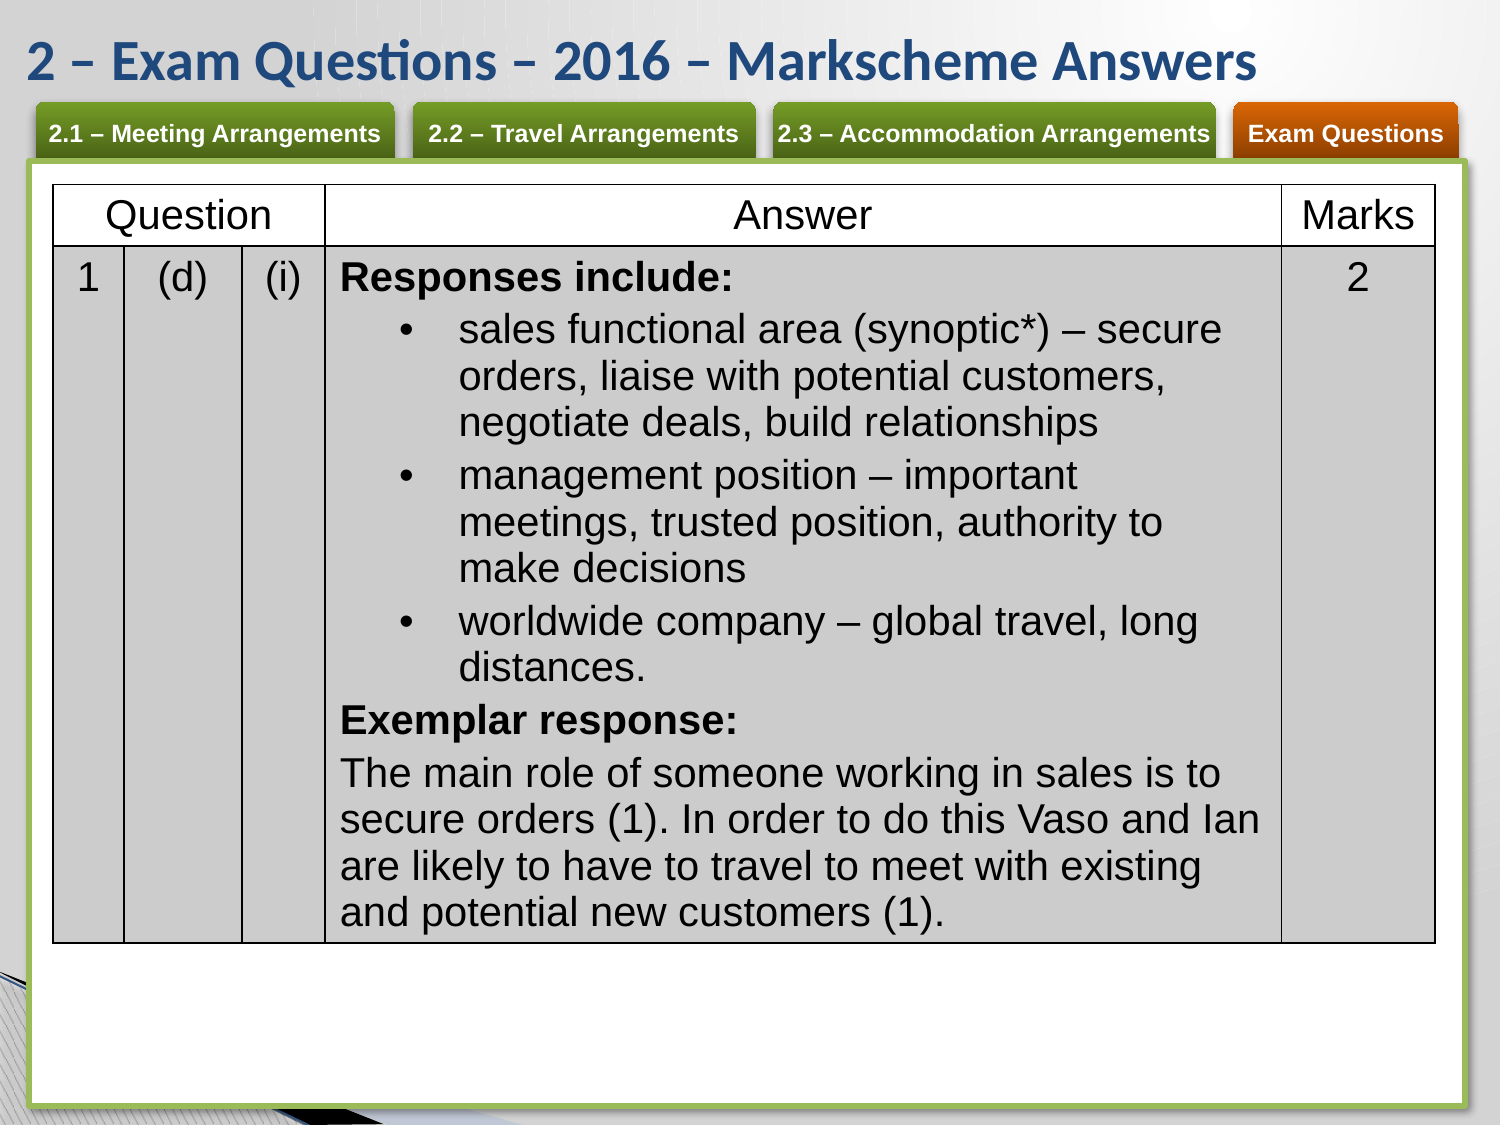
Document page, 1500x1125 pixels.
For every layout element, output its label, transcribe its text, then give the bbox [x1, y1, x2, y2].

picture [281, 1114, 303, 1125]
table_cell (d) [125, 247, 241, 942]
table_header Answer [326, 185, 1281, 245]
table_cell (i) [243, 247, 324, 942]
table_cell 2 [1282, 247, 1434, 942]
table_header Question [54, 185, 324, 245]
table_cell Responses include: sales functional area (synoptic*) – secure orders, liaise with potential customers, negotiate deals, build relationships management position – important meetings, trusted position, authority to make decisions worldwide company – global travel, long distances. Exemplar response: The main role of someone working in sales is to secure orders (1). In order to do this Vaso and Ian are likely to have to travel to meet with existing and potential new customers (1). [326, 247, 1281, 942]
table_header Marks [1282, 185, 1434, 245]
table_cell 1 [54, 247, 123, 942]
title 2 – Exam Questions – 2016 – Markscheme Answers [11, 11, 1465, 102]
